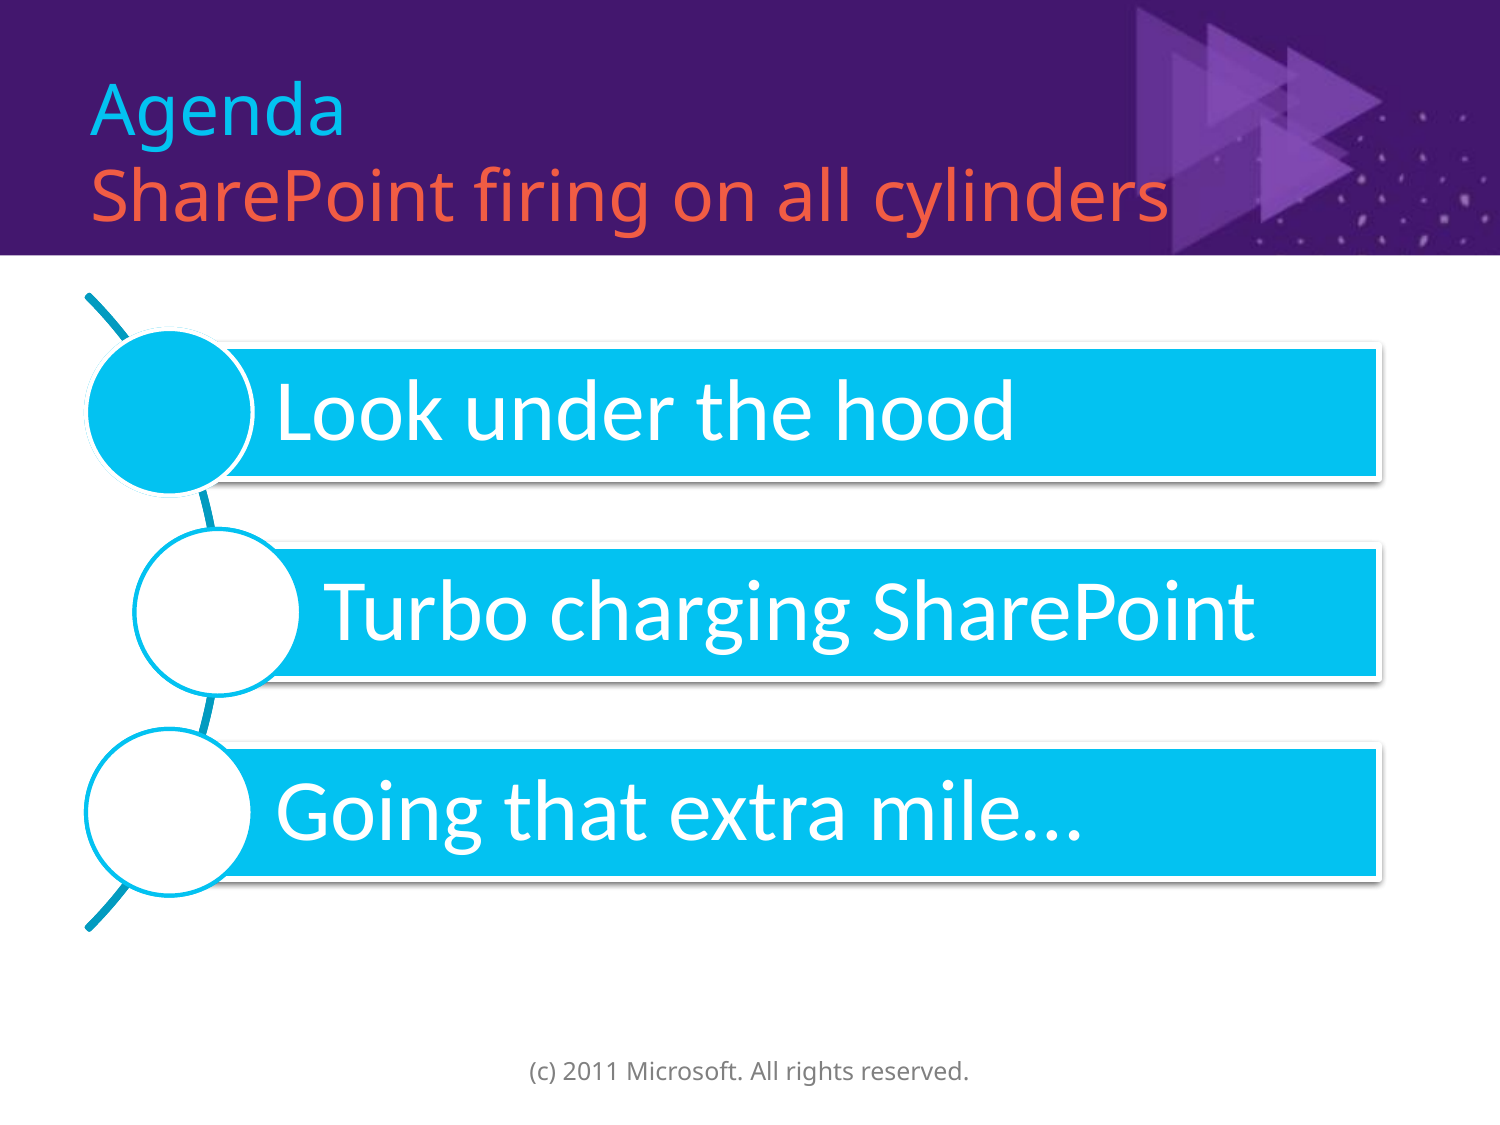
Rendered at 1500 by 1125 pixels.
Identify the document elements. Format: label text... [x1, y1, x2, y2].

picture [0, 0, 1500, 255]
footer (c) 2011 Microsoft. All rights reserved. [512, 1042, 988, 1103]
title Agenda SharePoint firing on all cylinders [75, 56, 1425, 244]
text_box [76, 278, 1389, 946]
